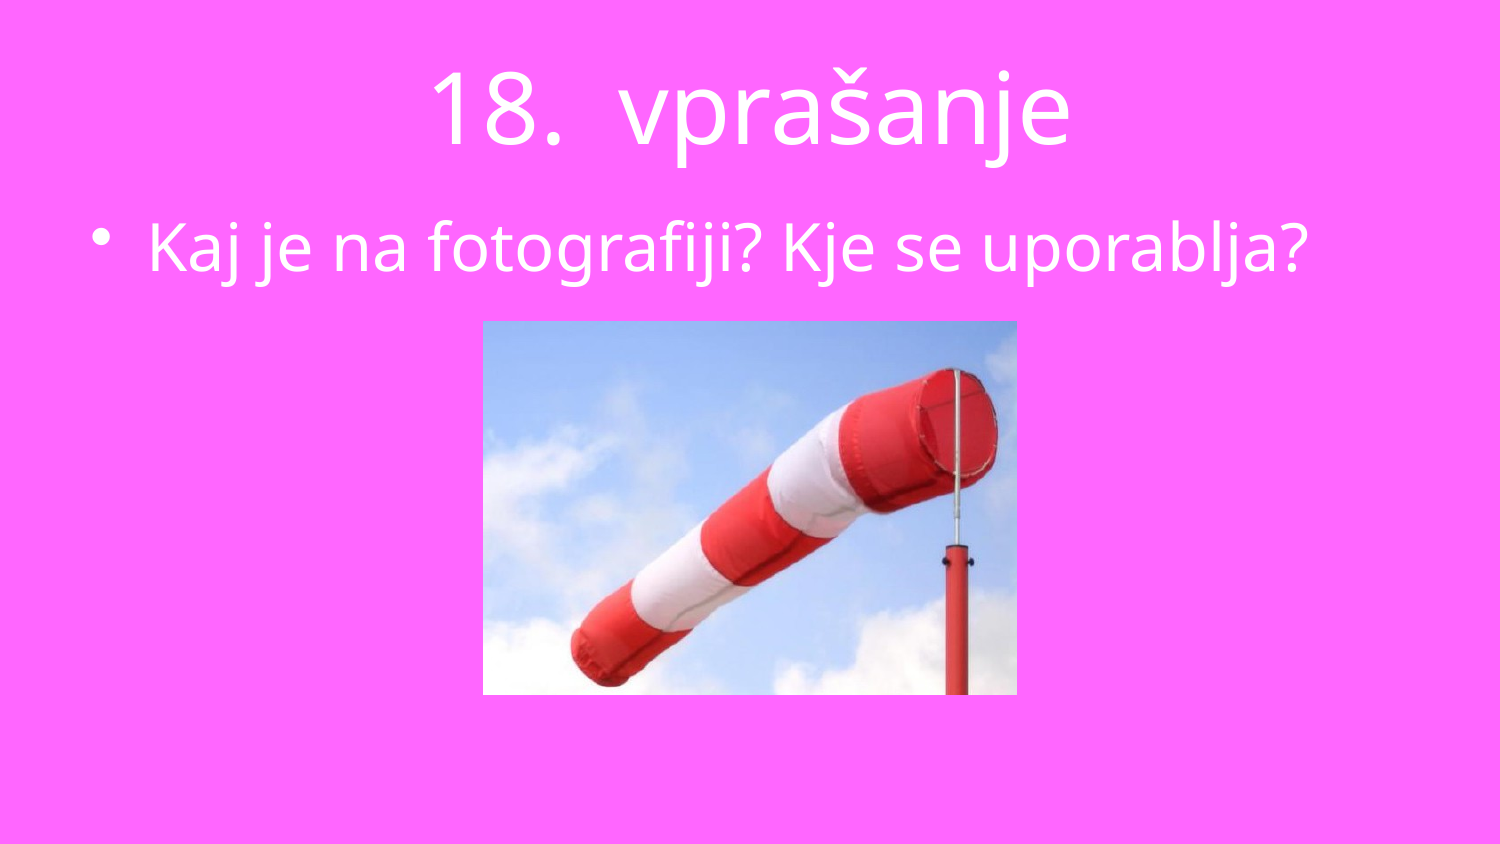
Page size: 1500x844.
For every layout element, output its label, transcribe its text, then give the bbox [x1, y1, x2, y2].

list Kaj je na fotografiji? Kje se uporablja? [74, 196, 1426, 754]
picture [483, 321, 1017, 695]
title 18. vprašanje [74, 33, 1426, 175]
